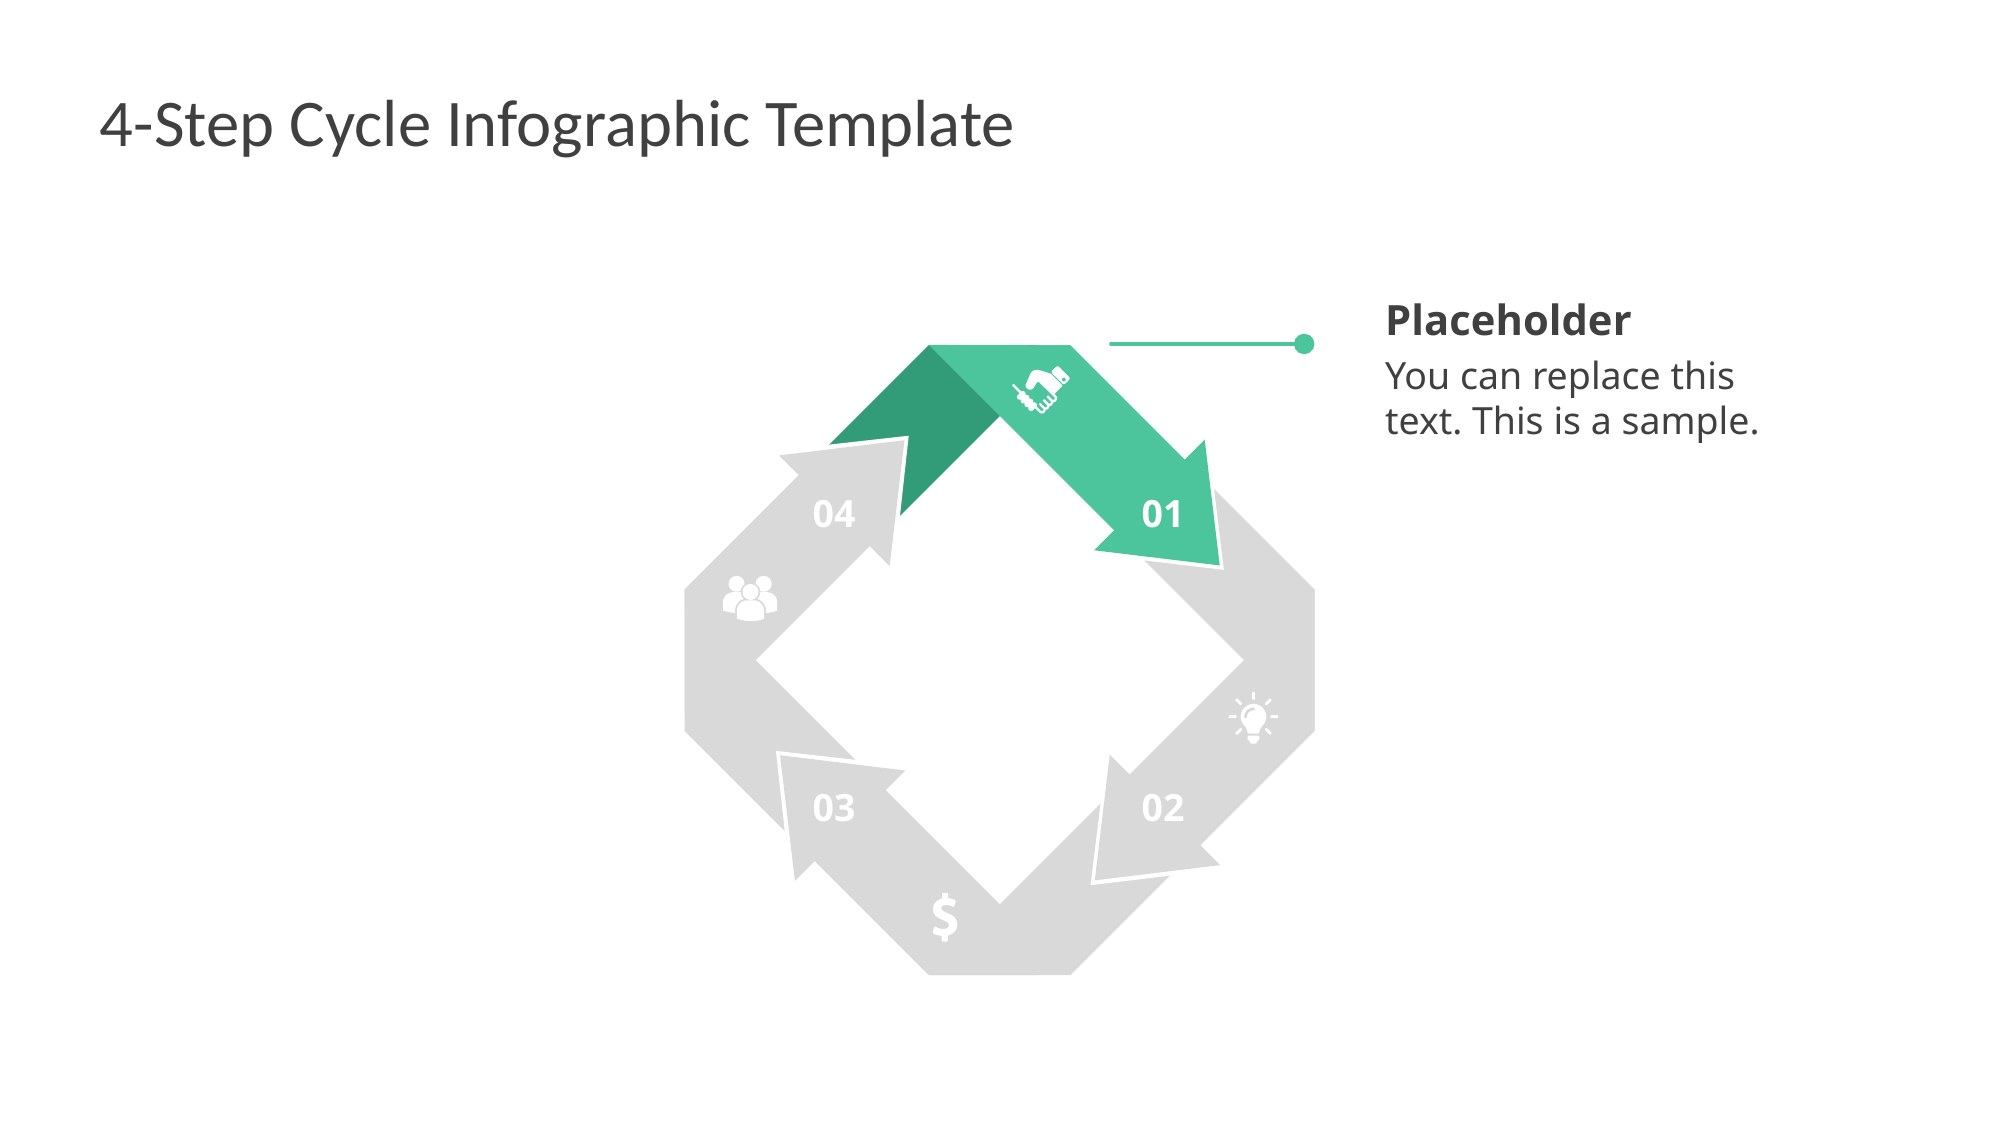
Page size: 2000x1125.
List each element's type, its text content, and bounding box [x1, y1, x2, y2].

title 4-Step Cycle Infographic Template [99, 61, 1376, 179]
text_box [1370, 286, 1813, 451]
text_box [596, 256, 1404, 1064]
